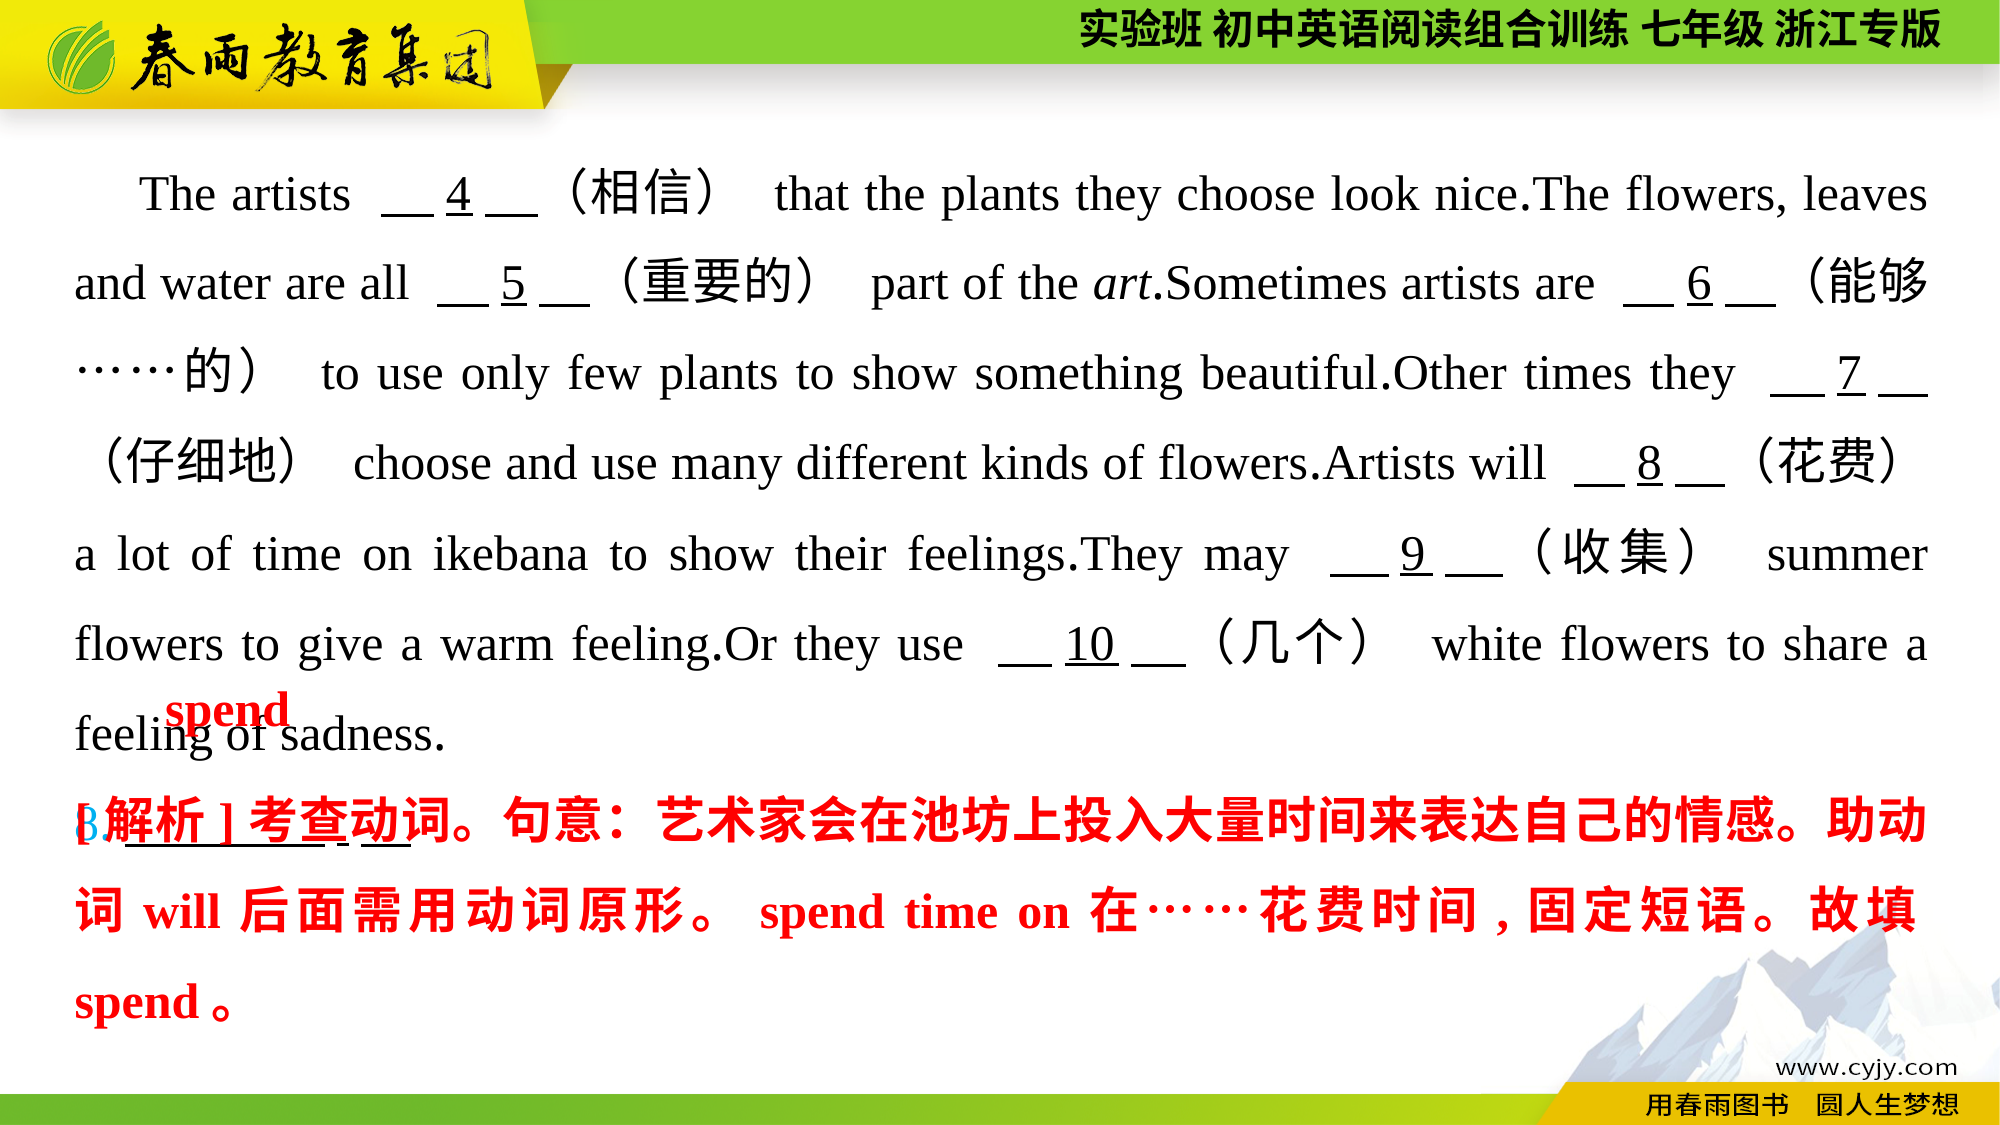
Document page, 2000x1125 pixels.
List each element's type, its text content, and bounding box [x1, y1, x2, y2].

text_box spend [150, 668, 306, 744]
text_box [解析]考查动词。句意：艺术家会在池坊上投入大量时间来表达自己的情感。助动词will后面需用动词原形。spend time on在……花费时间,固定短语。故填spend。 [59, 751, 1944, 1037]
list The artists 4 （相信） that the plants they choose look nice.The flowers, leaves and water are all 5 （重要的） part of the art.Sometimes artists are 6 （能够……的） to use only few plants to show something beautiful.Other times they 7 （仔细地） choose and use many different kinds of flowers.Artists will 8 （花费） a lot of time on ikebana to show their feelings.They may 9 （收集） summer flowers to give a warm feeling.Or they use 10 （几个） white flowers to share a feeling of sadness. 8. . [59, 122, 1944, 751]
picture [0, 0, 2000, 1125]
